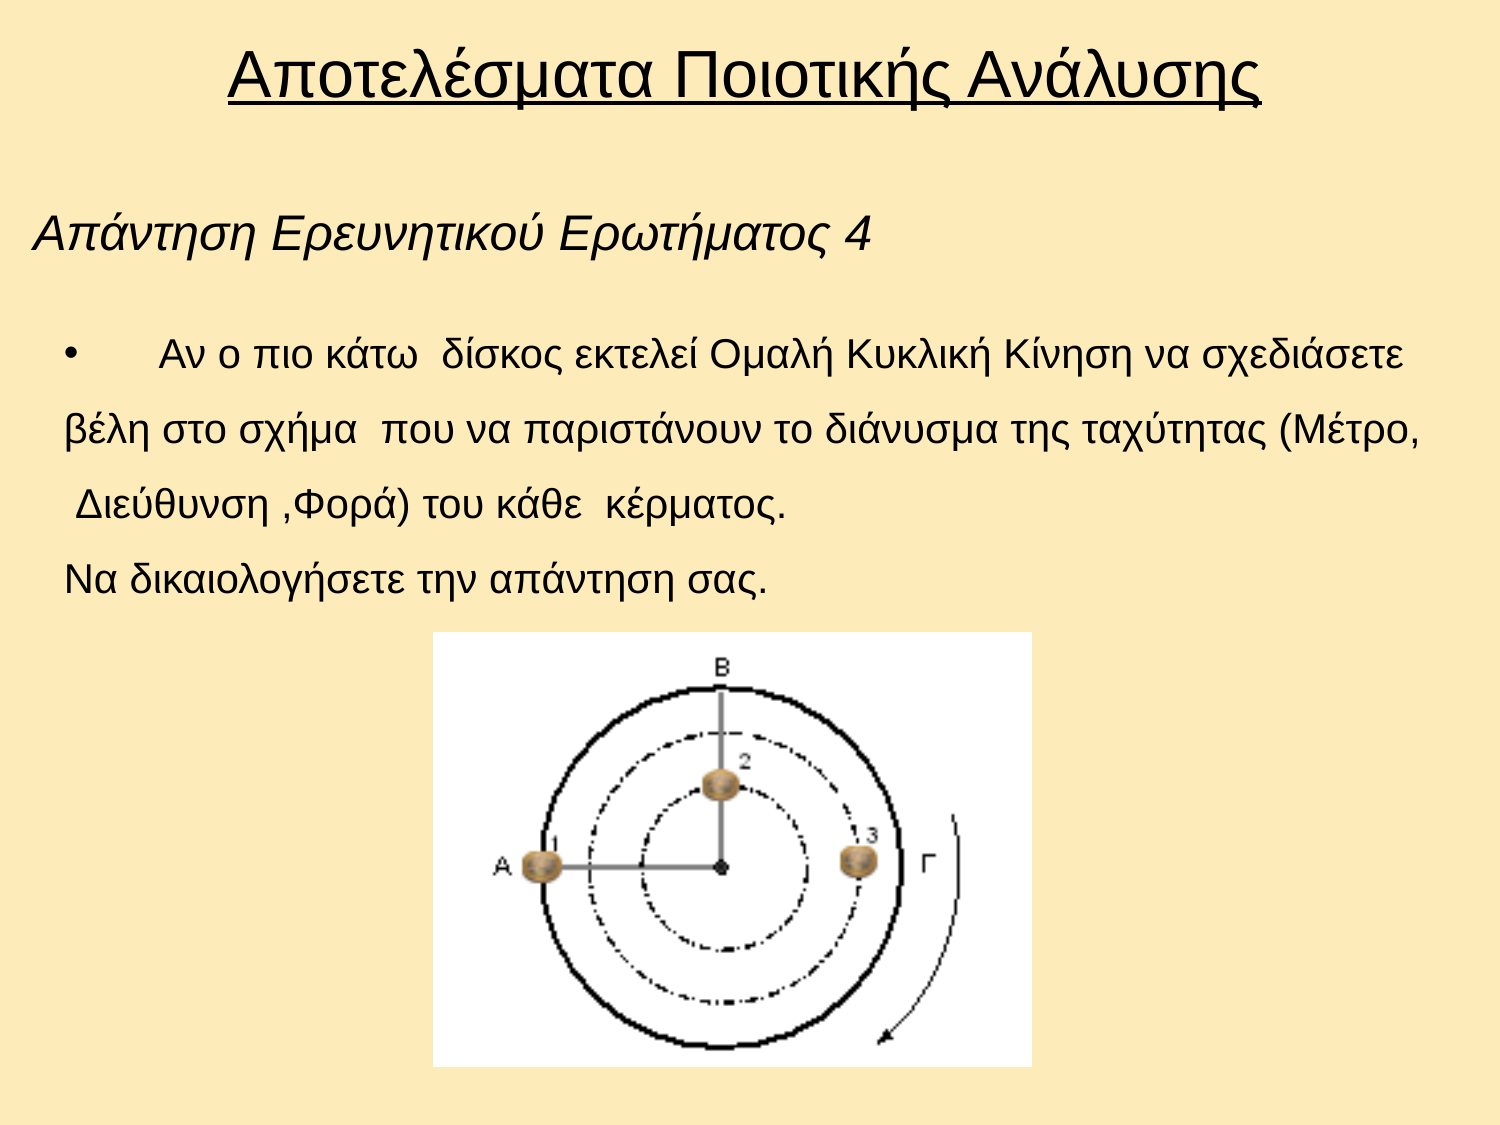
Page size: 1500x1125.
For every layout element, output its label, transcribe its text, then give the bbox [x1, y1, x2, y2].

text_box Αποτελέσματα Ποιοτικής Ανάλυσης [107, 23, 1383, 118]
text_box Απάντηση Ερευνητικού Ερωτήματος 4 [0, 162, 1383, 268]
text_box Αν ο πιο κάτω δίσκος εκτελεί Ομαλή Κυκλική Κίνηση να σχεδιάσετε βέλη στο σχήμα που να παριστάνουν το διάνυσμα της ταχύτητας (Μέτρο, Διεύθυνση ,Φορά) του κάθε κέρματος. Να δικαιολογήσετε την απάντηση σας. [48, 294, 1437, 610]
picture [433, 632, 1032, 1067]
